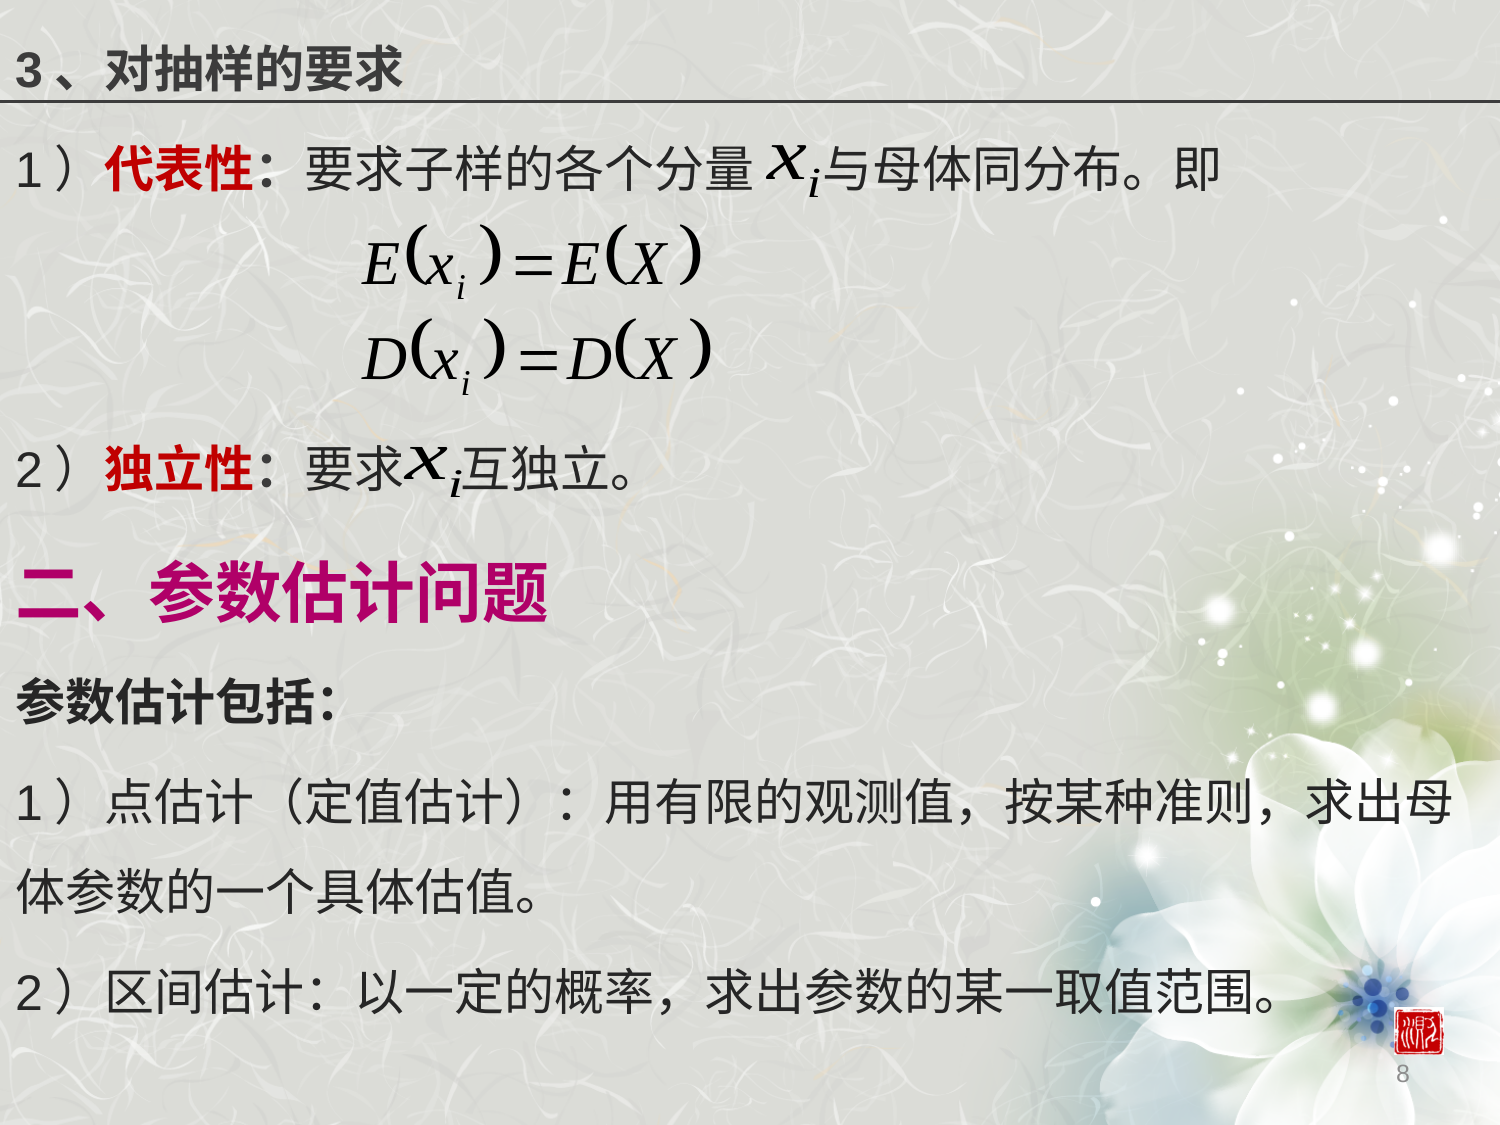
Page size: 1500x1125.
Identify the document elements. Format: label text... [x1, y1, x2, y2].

slide_number 8 [1074, 1042, 1425, 1103]
list 3、对抽样的要求 1）代表性：要求子样的各个分量 与母体同分布。即 2）独立性：要求 互独立。 二、参数估计问题 参数估计包括： 1）点估计（定值估计）：用有限的观测值，按某种准则，求出母体参数的一个具体估值。 2）区间估计：以一定的概率，求出参数的某一取值范围。 [0, 0, 1500, 1125]
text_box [749, 105, 841, 217]
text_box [386, 409, 484, 516]
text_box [351, 222, 716, 410]
picture [1394, 1007, 1444, 1055]
